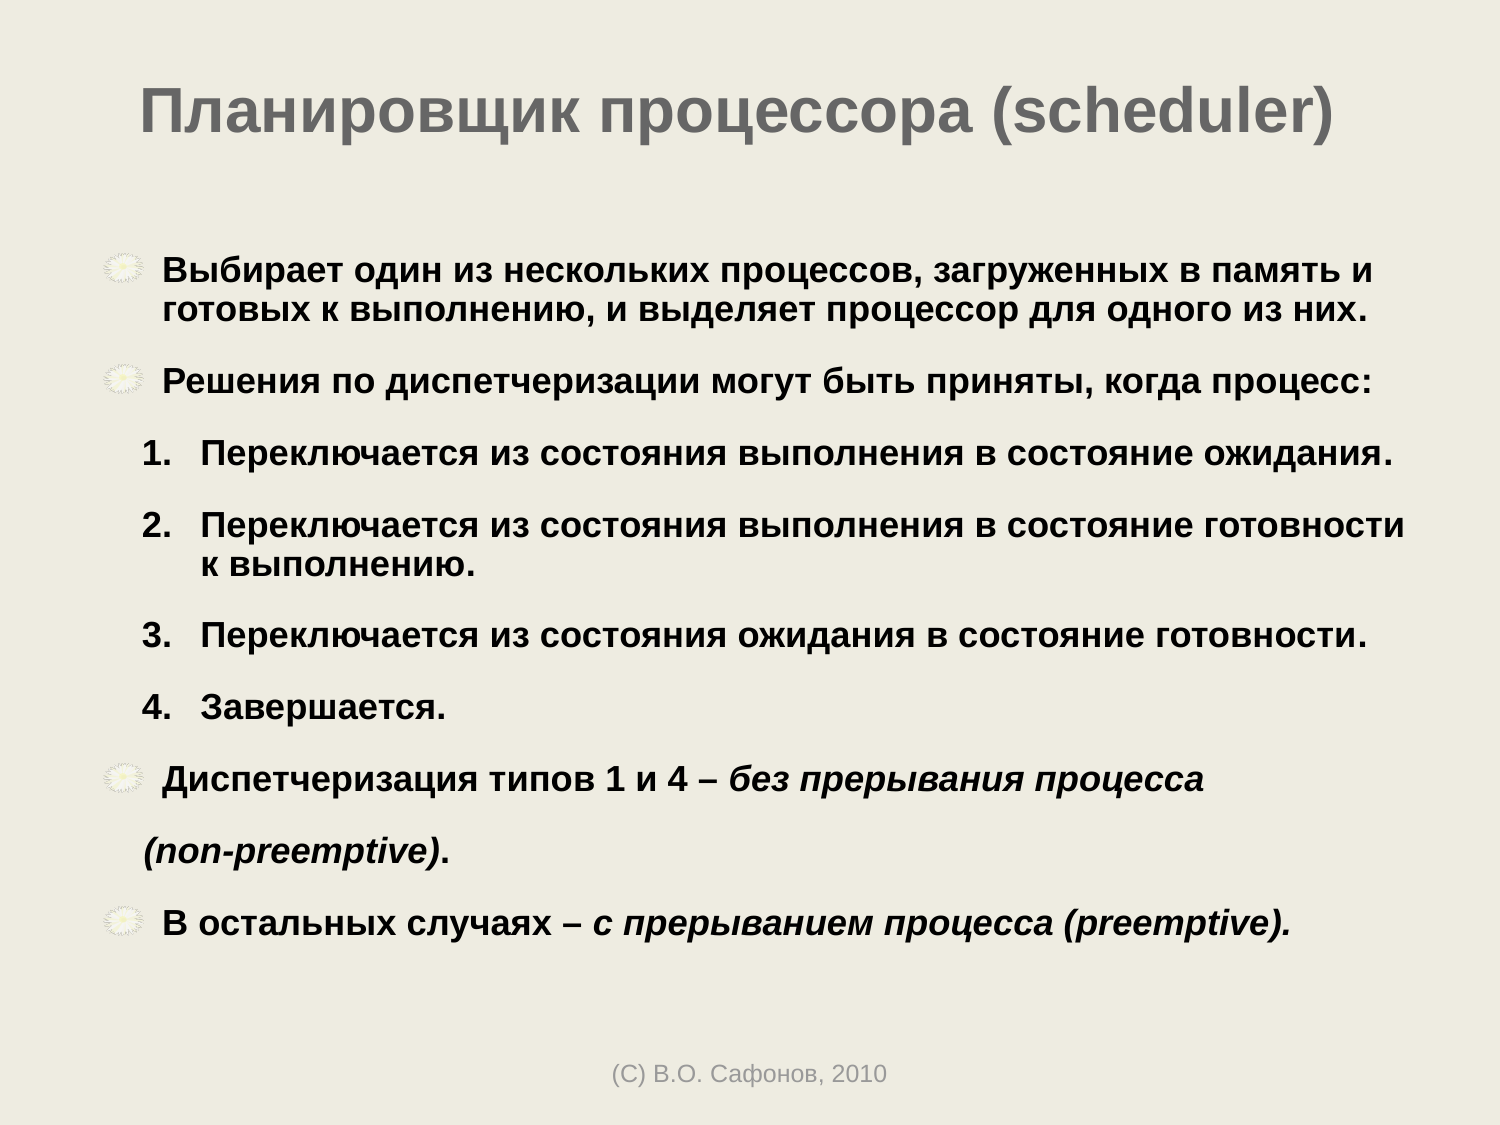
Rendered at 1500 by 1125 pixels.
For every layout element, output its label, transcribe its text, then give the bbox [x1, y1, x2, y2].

footer (C) В.О. Сафонов, 2010 [512, 1042, 988, 1103]
title Планировщик процессора (scheduler) [111, 53, 1364, 161]
picture [103, 253, 144, 283]
picture [103, 364, 144, 394]
list Выбирает один из нескольких процессов, загруженных в память и готовых к выполнению, и выделяет процессор для одного из них. Решения по диспетчеризации могут быть приняты, когда процесс: 1. Переключается из состояния выполнения в состояние ожидания. 2. Переключается из состояния выполнения в состояние готовности к выполнению. 3. Переключается из состояния ожидания в состояние готовности. 4. Завершается. Диспетчеризация типов 1 и 4 – без прерывания процесса (non-preemptive). В остальных случаях – с прерыванием процесса (preemptive). [88, 243, 1423, 1033]
picture [103, 906, 144, 936]
picture [103, 763, 144, 793]
